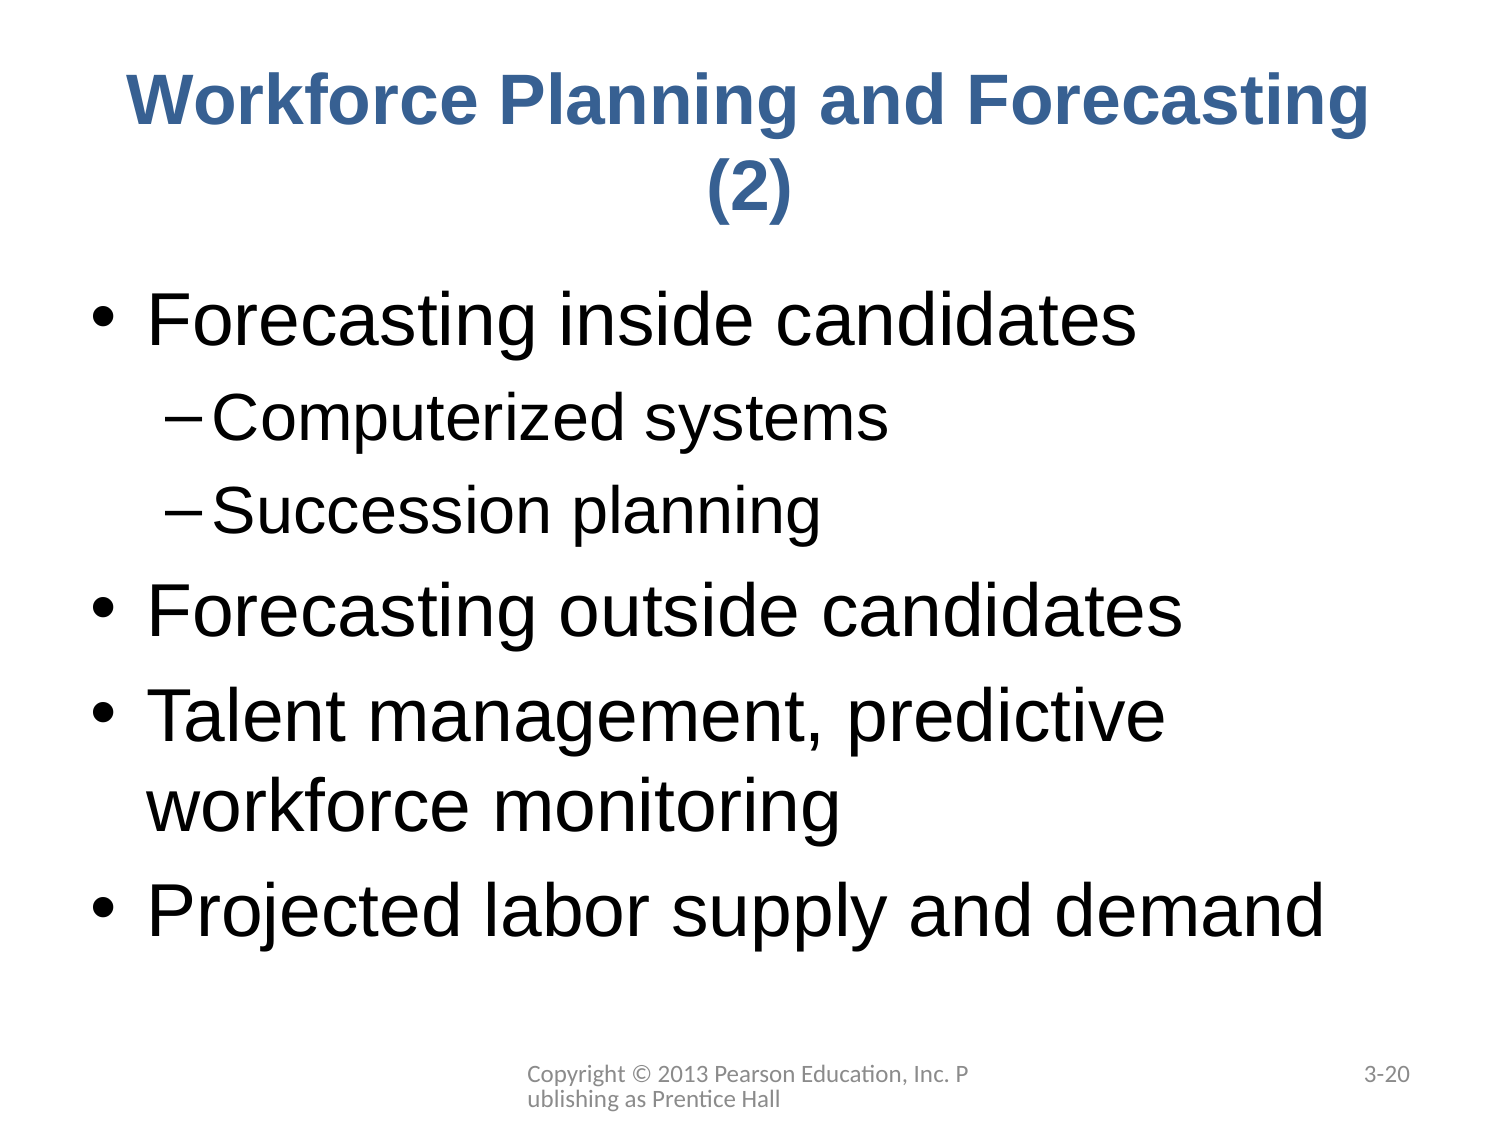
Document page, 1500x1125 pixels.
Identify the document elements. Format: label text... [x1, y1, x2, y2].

slide_number 3-20 [1074, 1042, 1425, 1103]
list Forecasting inside candidates Computerized systems Succession planning Forecasting outside candidates Talent management, predictive workforce monitoring Projected labor supply and demand [75, 262, 1425, 1005]
footer Copyright © 2013 Pearson Education, Inc. Publishing as Prentice Hall [512, 1042, 988, 1103]
title Workforce Planning and Forecasting (2) [75, 45, 1425, 233]
